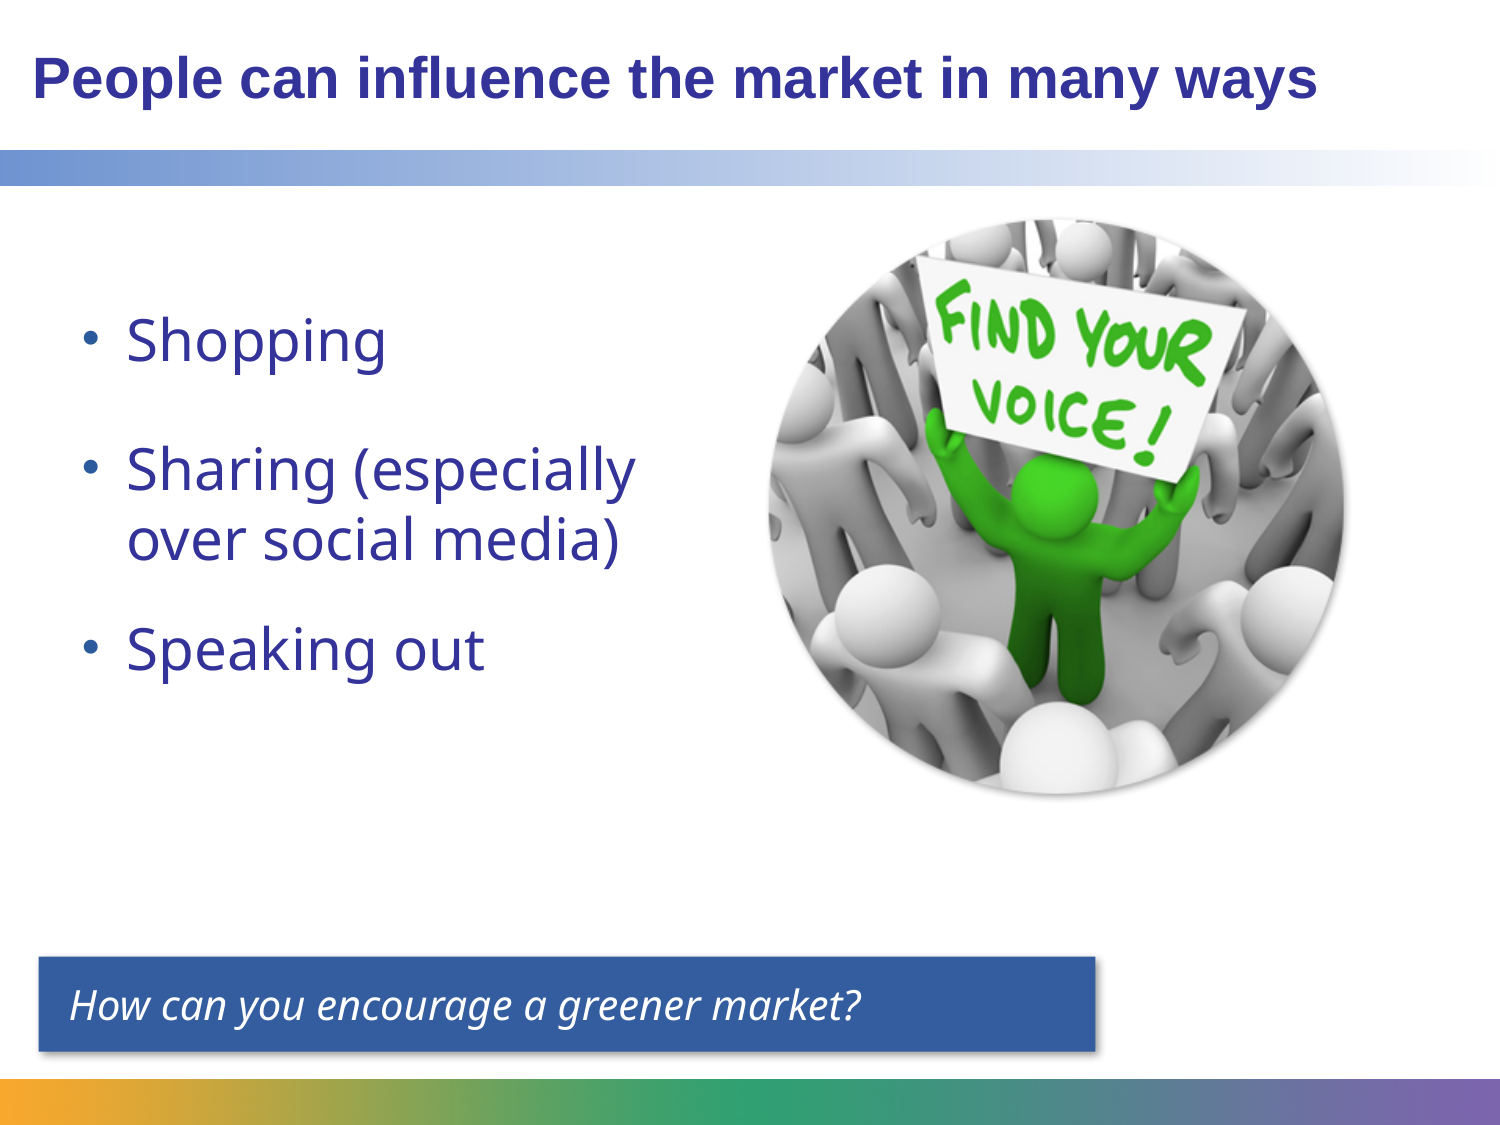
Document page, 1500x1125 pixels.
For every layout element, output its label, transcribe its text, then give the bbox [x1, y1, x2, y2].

list Shopping Sharing (especially over social media) Speaking out [65, 313, 741, 709]
title People can influence the market in many ways [17, 0, 1500, 151]
picture [0, 1079, 1500, 1125]
picture [766, 201, 1347, 877]
text_box How can you encourage a greener market? [38, 956, 1096, 1052]
